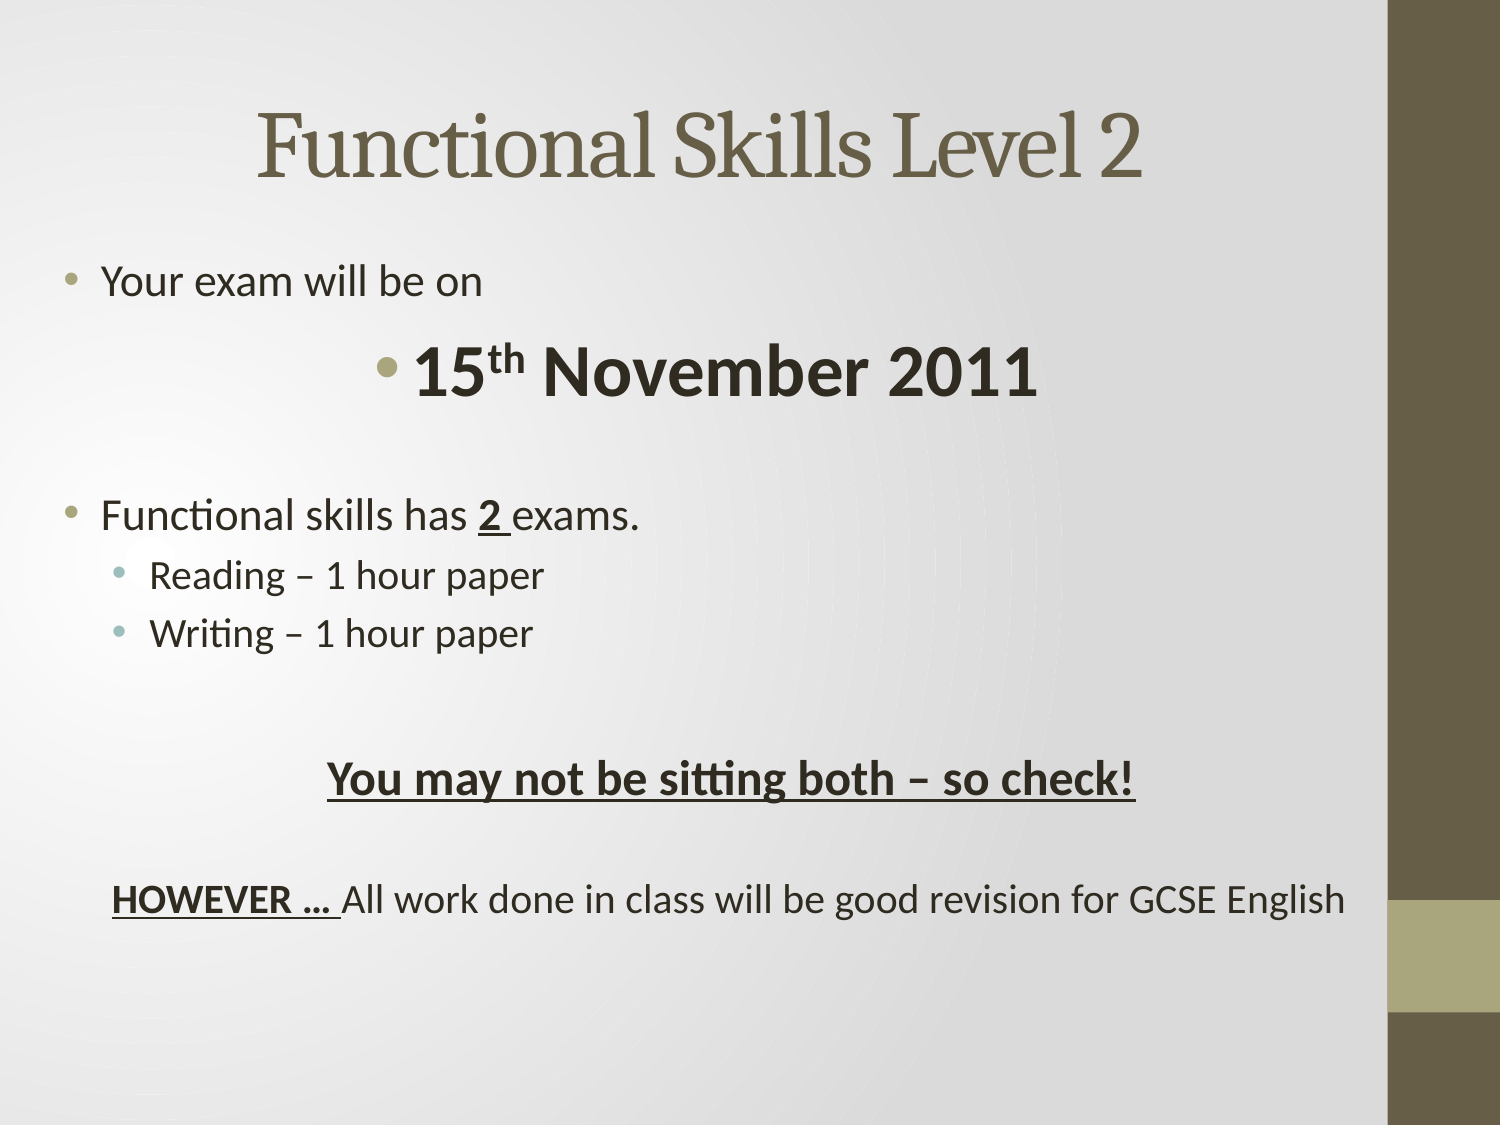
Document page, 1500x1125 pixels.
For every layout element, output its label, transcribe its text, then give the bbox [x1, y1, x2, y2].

list Your exam will be on 15th November 2011 Functional skills has 2 exams. Reading – 1 hour paper Writing – 1 hour paper You may not be sitting both – so check! HOWEVER … All work done in class will be good revision for GCSE English [29, 243, 1366, 1031]
title Functional Skills Level 2 [75, 45, 1325, 233]
